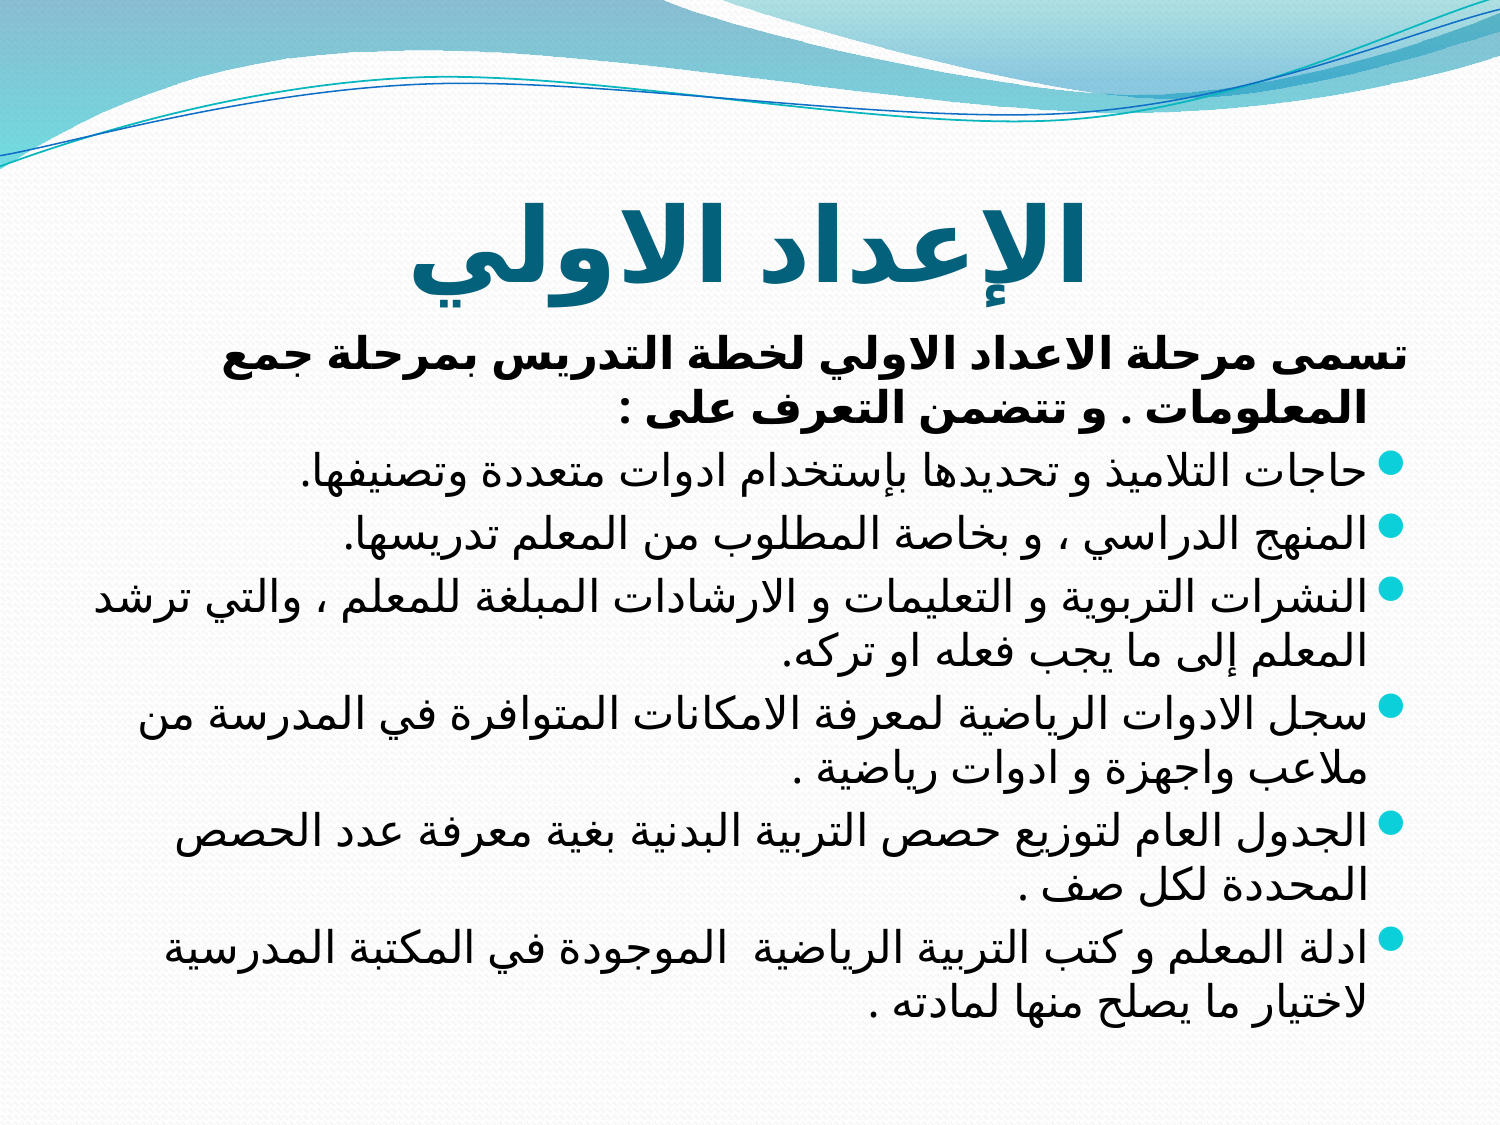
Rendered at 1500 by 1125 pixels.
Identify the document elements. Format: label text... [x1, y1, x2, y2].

list تسمى مرحلة الاعداد الاولي لخطة التدريس بمرحلة جمع المعلومات . و تتضمن التعرف على : حاجات التلاميذ و تحديدها بإستخدام ادوات متعددة وتصنيفها. المنهج الدراسي ، و بخاصة المطلوب من المعلم تدريسها. النشرات التربوية و التعليمات و الارشادات المبلغة للمعلم ، والتي ترشد المعلم إلى ما يجب فعله او تركه. سجل الادوات الرياضية لمعرفة الامكانات المتوافرة في المدرسة من ملاعب واجهزة و ادوات رياضية . الجدول العام لتوزيع حصص التربية البدنية بغية معرفة عدد الحصص المحددة لكل صف . ادلة المعلم و كتب التربية الرياضية الموجودة في المكتبة المدرسية لاختيار ما يصلح منها لمادته . [75, 317, 1425, 1038]
title الإعداد الاولي [75, 115, 1425, 303]
